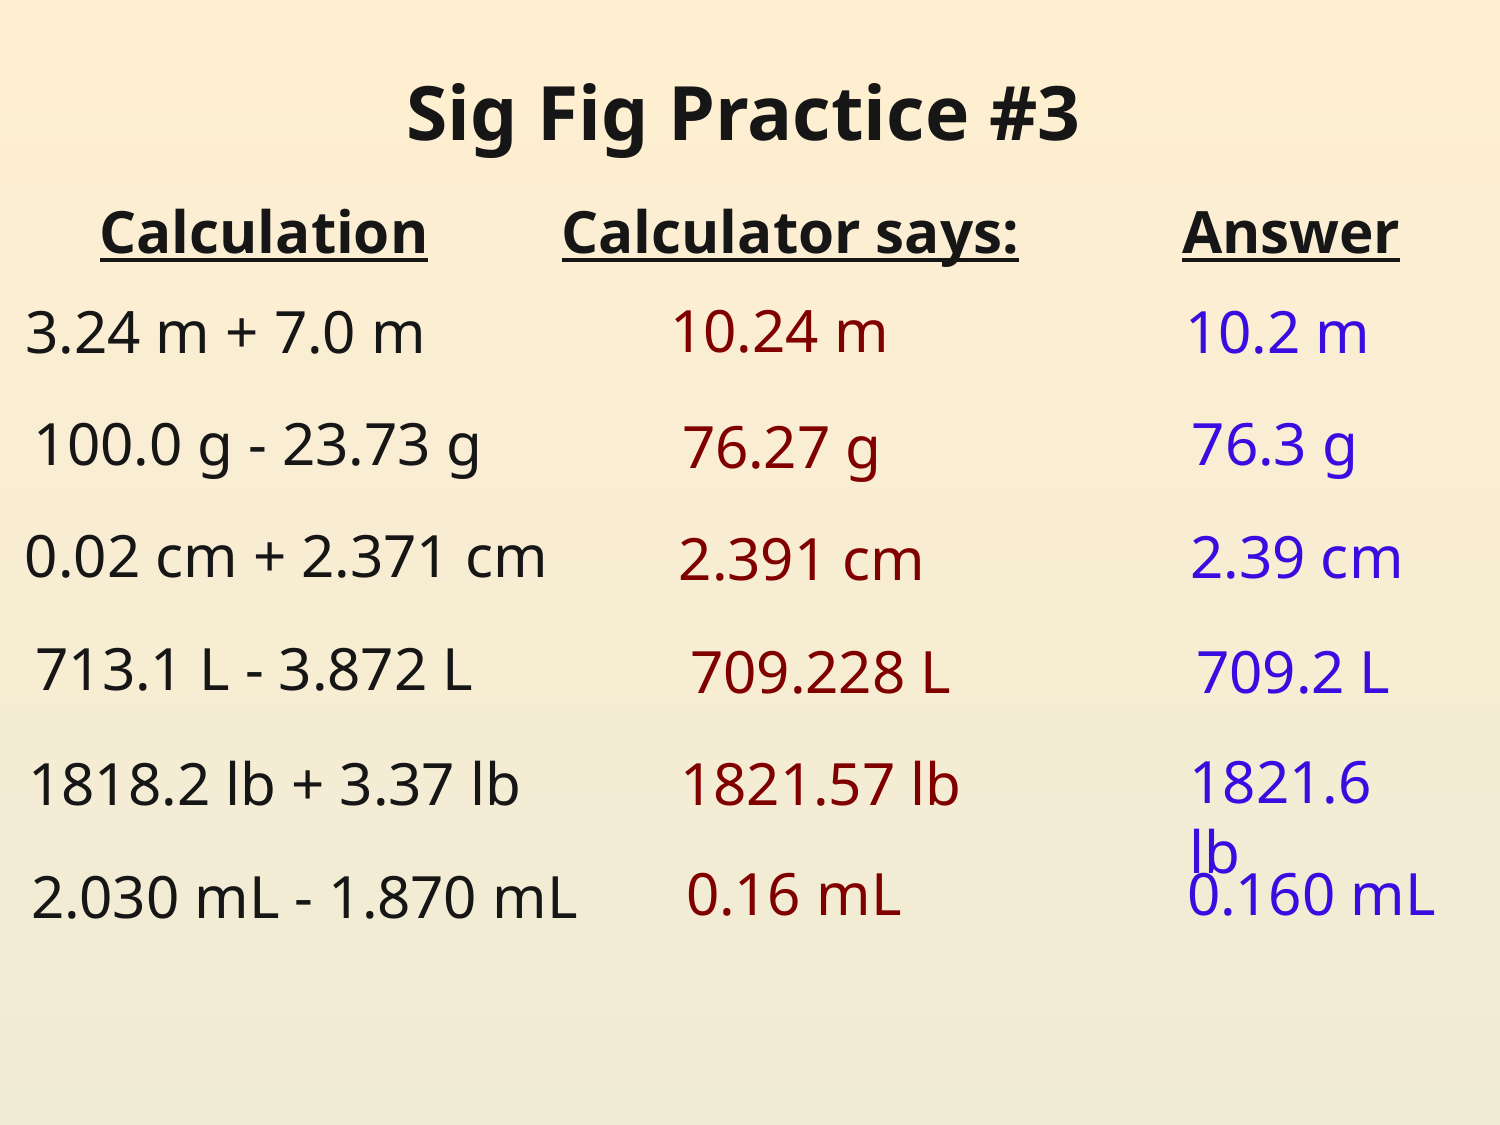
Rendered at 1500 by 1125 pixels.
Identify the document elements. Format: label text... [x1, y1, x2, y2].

text_box 709.2 L [1181, 627, 1406, 713]
text_box 0.160 mL [1172, 849, 1451, 935]
text_box 100.0 g - 23.73 g [19, 399, 498, 485]
text_box 2.391 cm [664, 514, 940, 600]
text_box 0.16 mL [671, 849, 917, 935]
text_box 1821.6 lb [1174, 737, 1450, 849]
text_box 10.2 m [1170, 287, 1385, 373]
text_box 1818.2 lb + 3.37 lb [13, 739, 537, 825]
text_box 3.24 m + 7.0 m [10, 287, 441, 373]
text_box 2.030 mL - 1.870 mL [16, 852, 593, 938]
title Sig Fig Practice #3 [99, 36, 1388, 163]
text_box 76.3 g [1177, 399, 1374, 485]
text_box 2.39 cm [1175, 512, 1419, 598]
text_box 76.27 g [667, 402, 897, 488]
text_box Calculator says: [547, 187, 1034, 273]
text_box 10.24 m [655, 287, 904, 372]
text_box 713.1 L - 3.872 L [20, 624, 489, 710]
text_box Answer [1167, 187, 1415, 273]
text_box 0.02 cm + 2.371 cm [10, 512, 563, 597]
text_box 1821.57 lb [665, 739, 977, 825]
text_box Calculation [85, 187, 444, 273]
text_box 709.228 L [675, 627, 967, 713]
